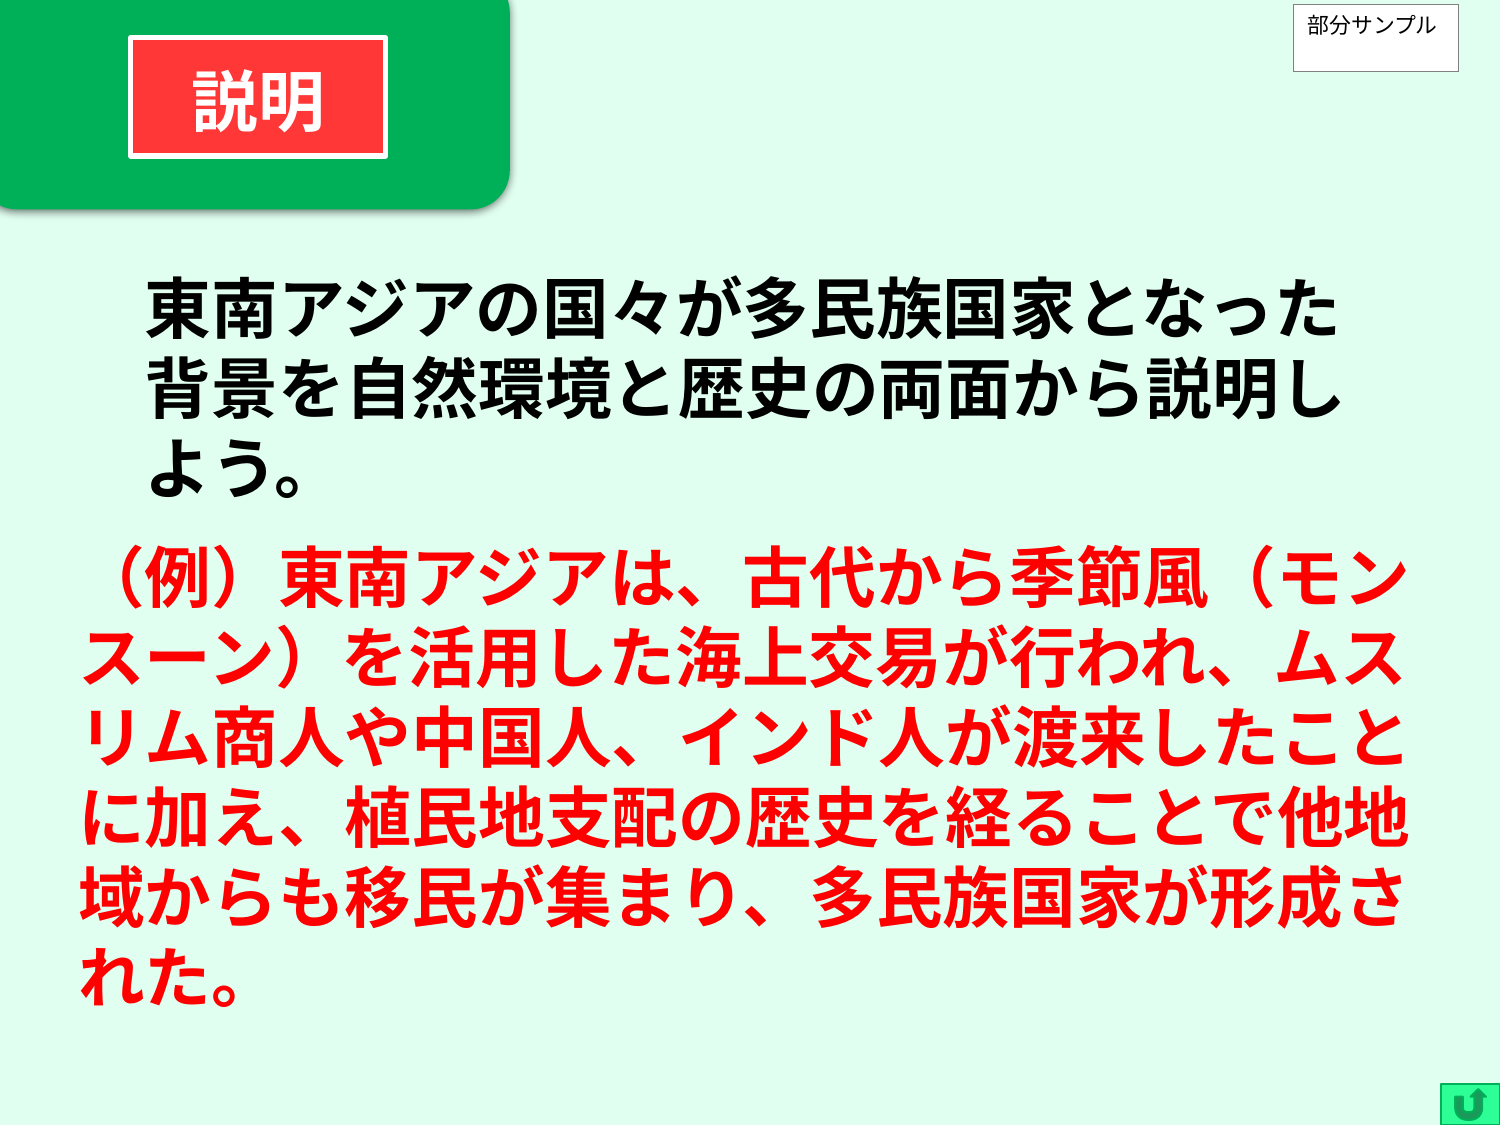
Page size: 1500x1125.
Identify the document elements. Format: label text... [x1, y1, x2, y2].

text_box 部分サンプル [1293, 4, 1459, 72]
text_box [1441, 1083, 1500, 1125]
text_box 説明 [130, 37, 387, 157]
text_box （例）東南アジアは、古代から季節風（モンスーン）を活用した海上交易が行われ、ムスリム商人や中国人、インド人が渡来したことに加え、植民地支配の歴史を経ることで他地域からも移民が集まり、多民族国家が形成された。 [78, 536, 1422, 1024]
title 東南アジアの国々が多民族国家となった背景を自然環境と歴史の両面から説明しよう。 [144, 267, 1355, 501]
